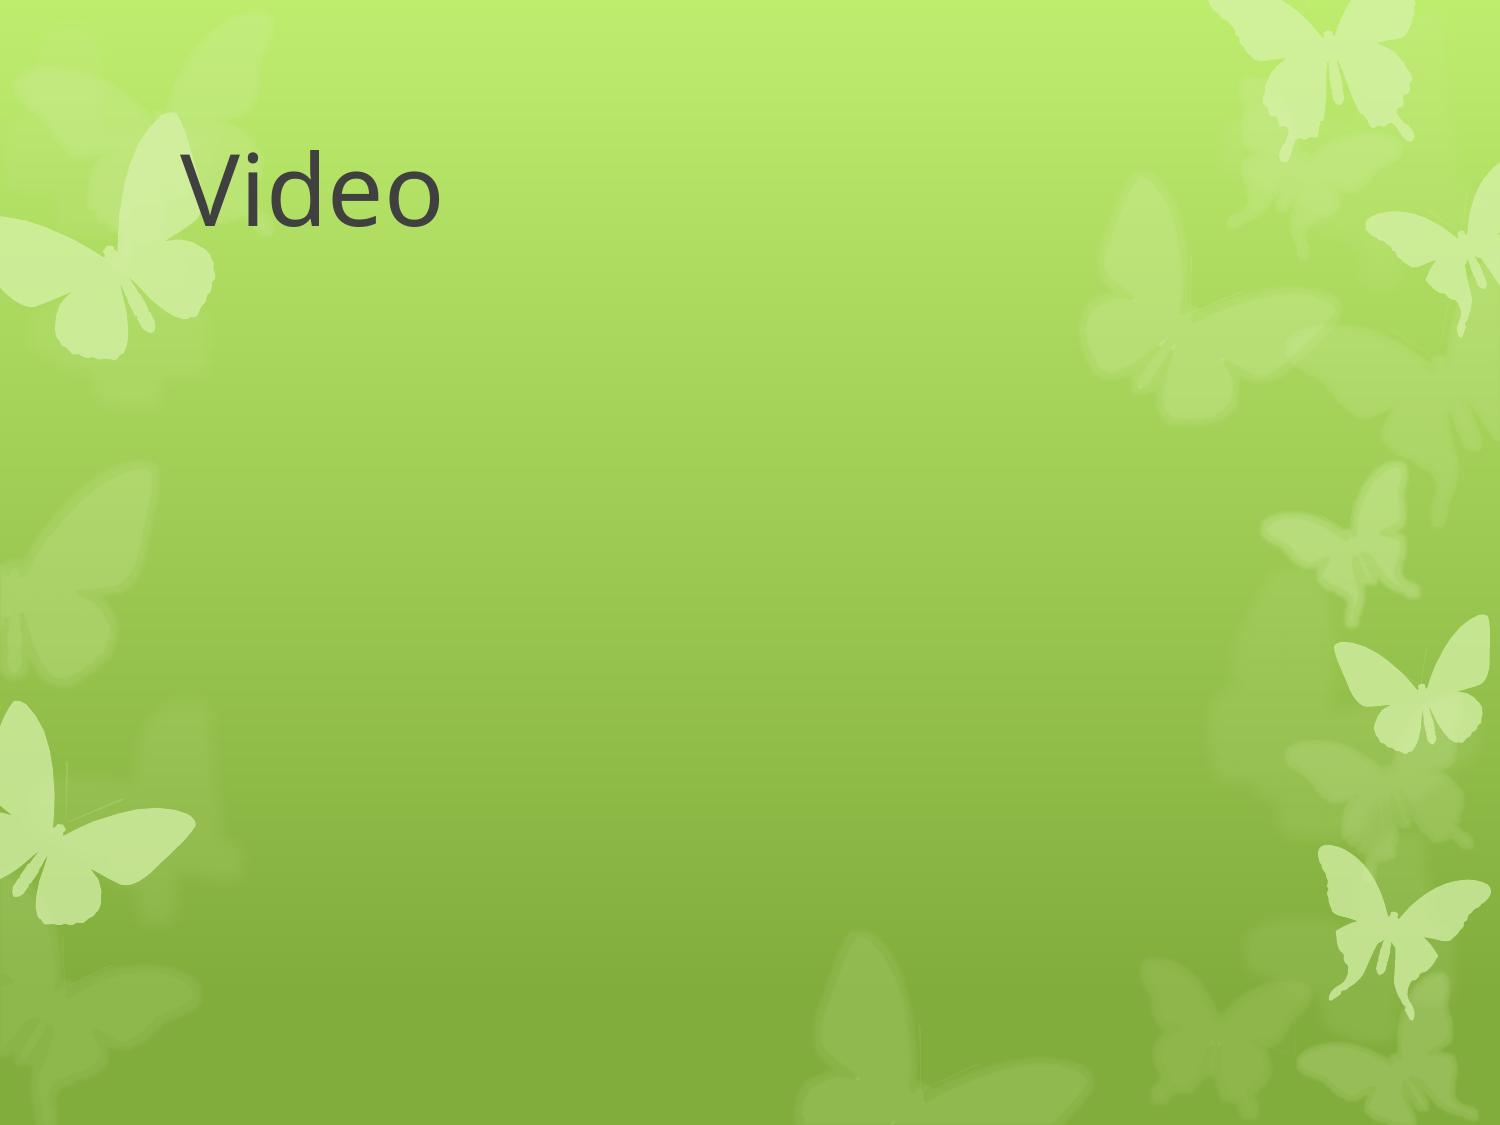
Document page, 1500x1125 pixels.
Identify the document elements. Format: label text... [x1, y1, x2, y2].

title Video [165, 110, 1335, 263]
